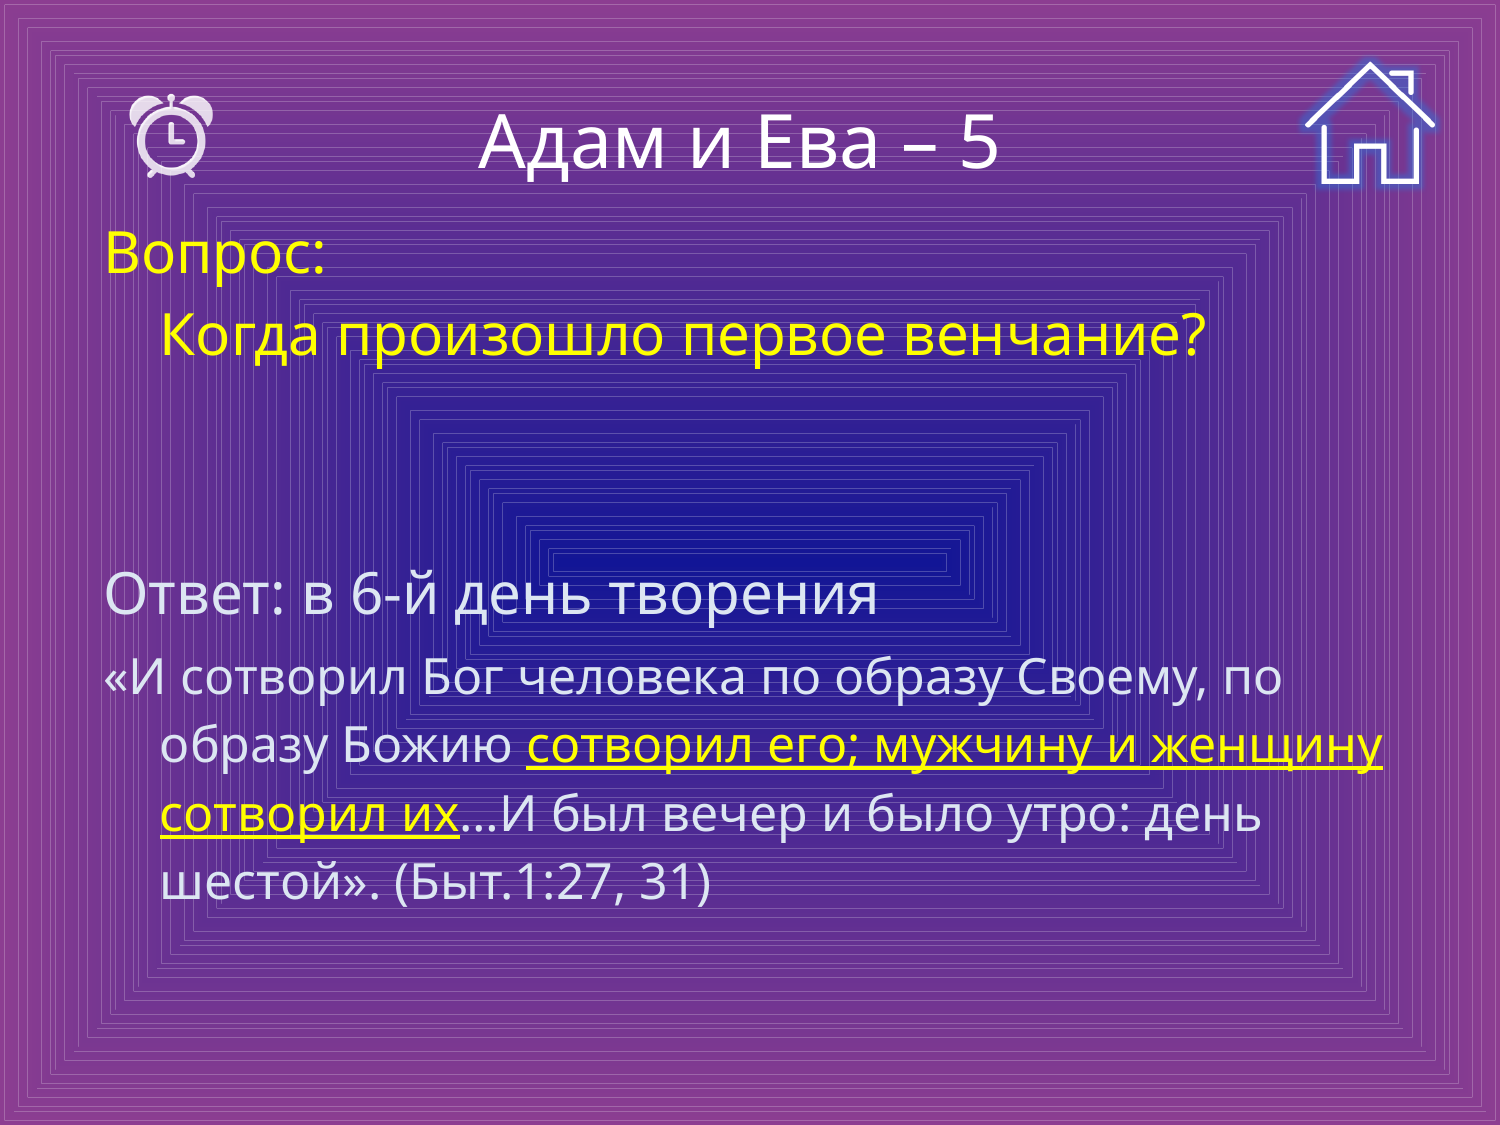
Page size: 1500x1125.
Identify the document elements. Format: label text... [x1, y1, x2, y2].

title Адам и Ева – 5 [75, 45, 1425, 233]
list Ответ: в 6-й день творения «И сотворил Бог человека по образу Своему, по образу Божию сотворил его; мужчину и женщину сотворил их…И был вечер и было утро: день шестой». (Быт.1:27, 31) [88, 538, 1425, 1029]
picture [1304, 54, 1435, 184]
list Вопрос: Когда произошло первое венчание? [88, 208, 1437, 457]
picture [123, 89, 219, 185]
